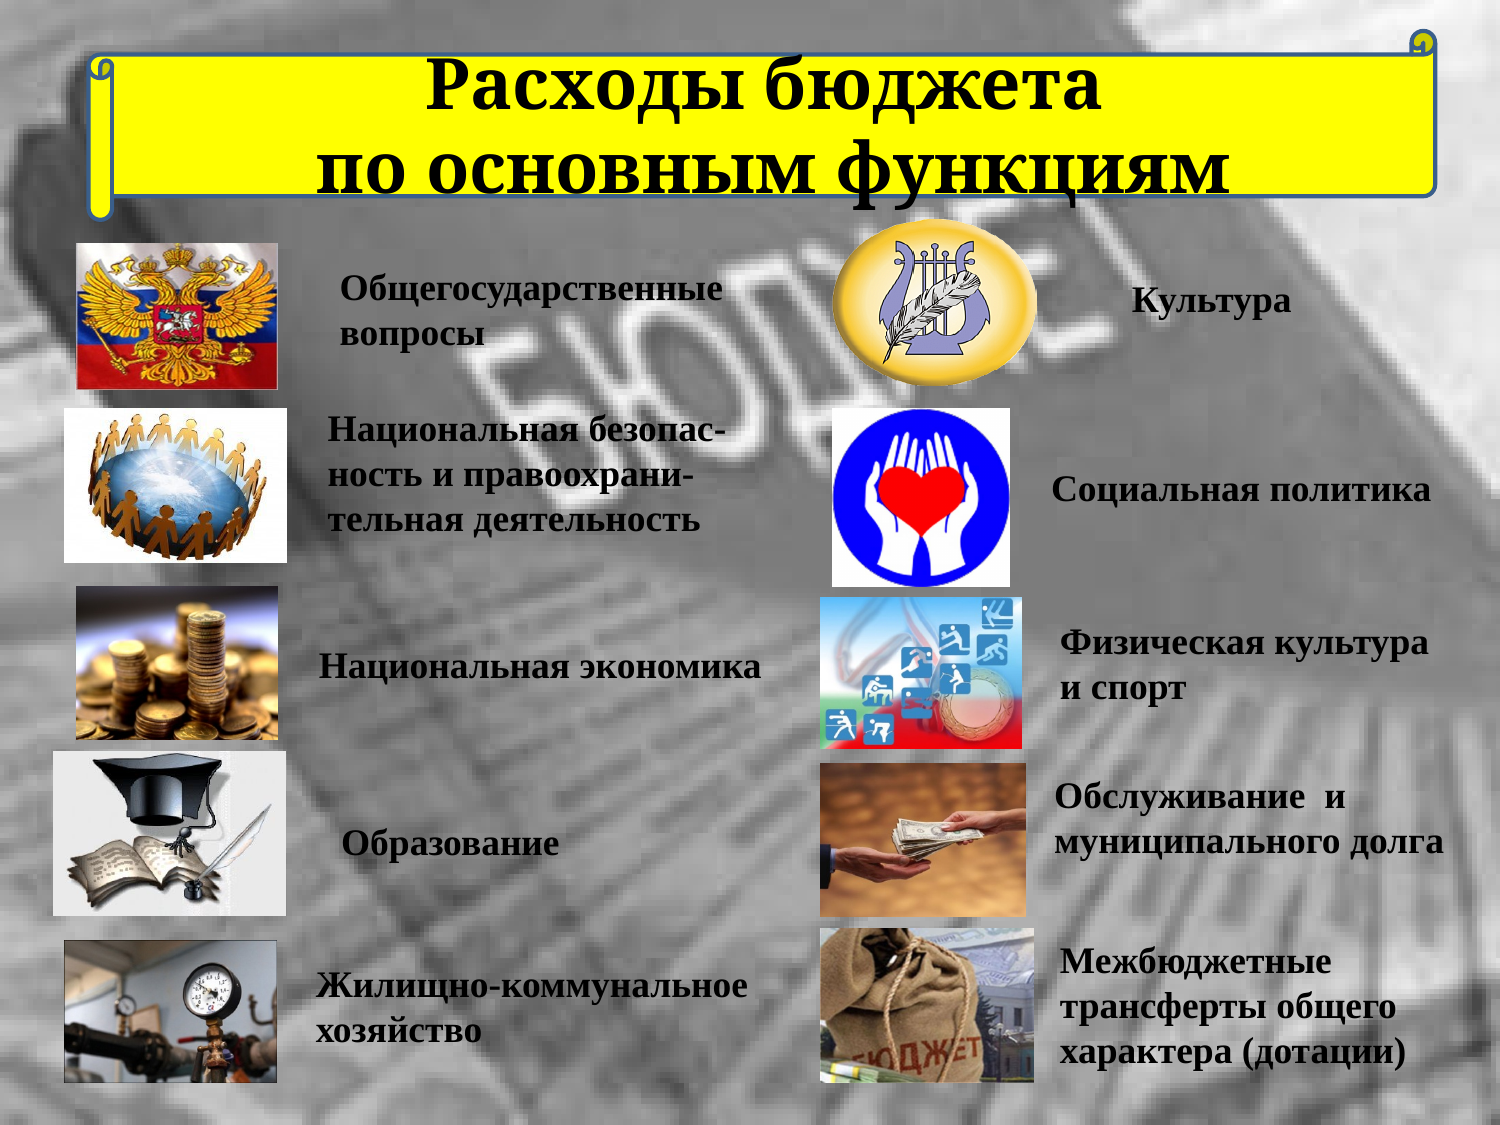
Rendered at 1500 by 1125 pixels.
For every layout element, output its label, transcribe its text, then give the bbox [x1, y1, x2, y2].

picture [820, 597, 1022, 749]
picture [76, 243, 278, 390]
picture [76, 585, 278, 740]
text_box Национальная экономика [303, 633, 784, 694]
picture [832, 408, 1010, 587]
text_box [86, 52, 112, 222]
text_box Жилищно-коммунальное хозяйство [301, 952, 809, 1057]
picture [64, 408, 287, 563]
text_box Социальная политика [1036, 456, 1453, 516]
text_box Расходы бюджета по основным функциям [100, 30, 1447, 216]
picture [820, 928, 1034, 1083]
picture [64, 940, 277, 1083]
text_box Культура [1117, 267, 1307, 327]
text_box Обслуживание и муниципального долга [1039, 763, 1500, 868]
text_box [0, 0, 1500, 1125]
text_box Образование [326, 810, 585, 871]
picture [52, 751, 287, 916]
picture [820, 762, 1026, 917]
text_box Межбюджетные трансферты общего характера (дотации) [1045, 928, 1471, 1079]
text_box Национальная безопас-ность и правоохрани-тельная деятельность [312, 397, 786, 547]
text_box Физическая культура и спорт [1045, 609, 1447, 715]
picture [832, 219, 1038, 386]
text_box Общегосударственные вопросы [324, 255, 798, 361]
